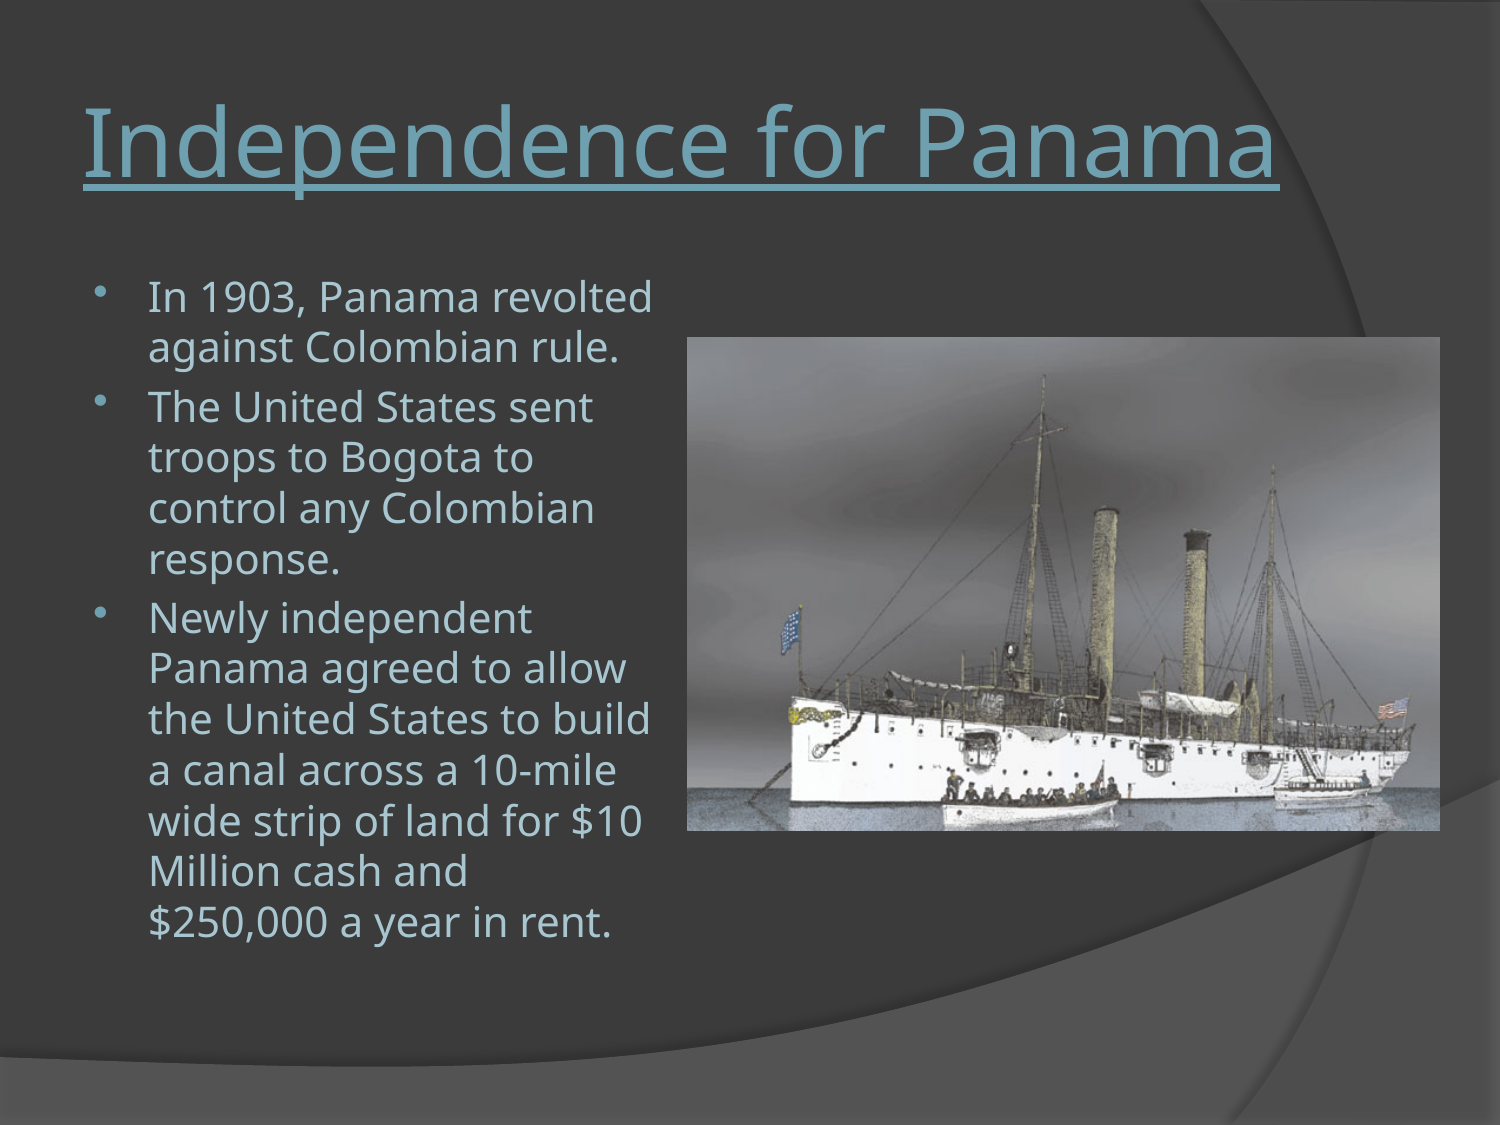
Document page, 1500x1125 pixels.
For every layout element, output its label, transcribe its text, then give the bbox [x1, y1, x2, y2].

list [687, 337, 1441, 831]
title Independence for Panama [75, 45, 1300, 233]
list In 1903, Panama revolted against Colombian rule. The United States sent troops to Bogota to control any Colombian response. Newly independent Panama agreed to allow the United States to build a canal across a 10-mile wide strip of land for $10 Million cash and $250,000 a year in rent. [75, 262, 675, 1005]
